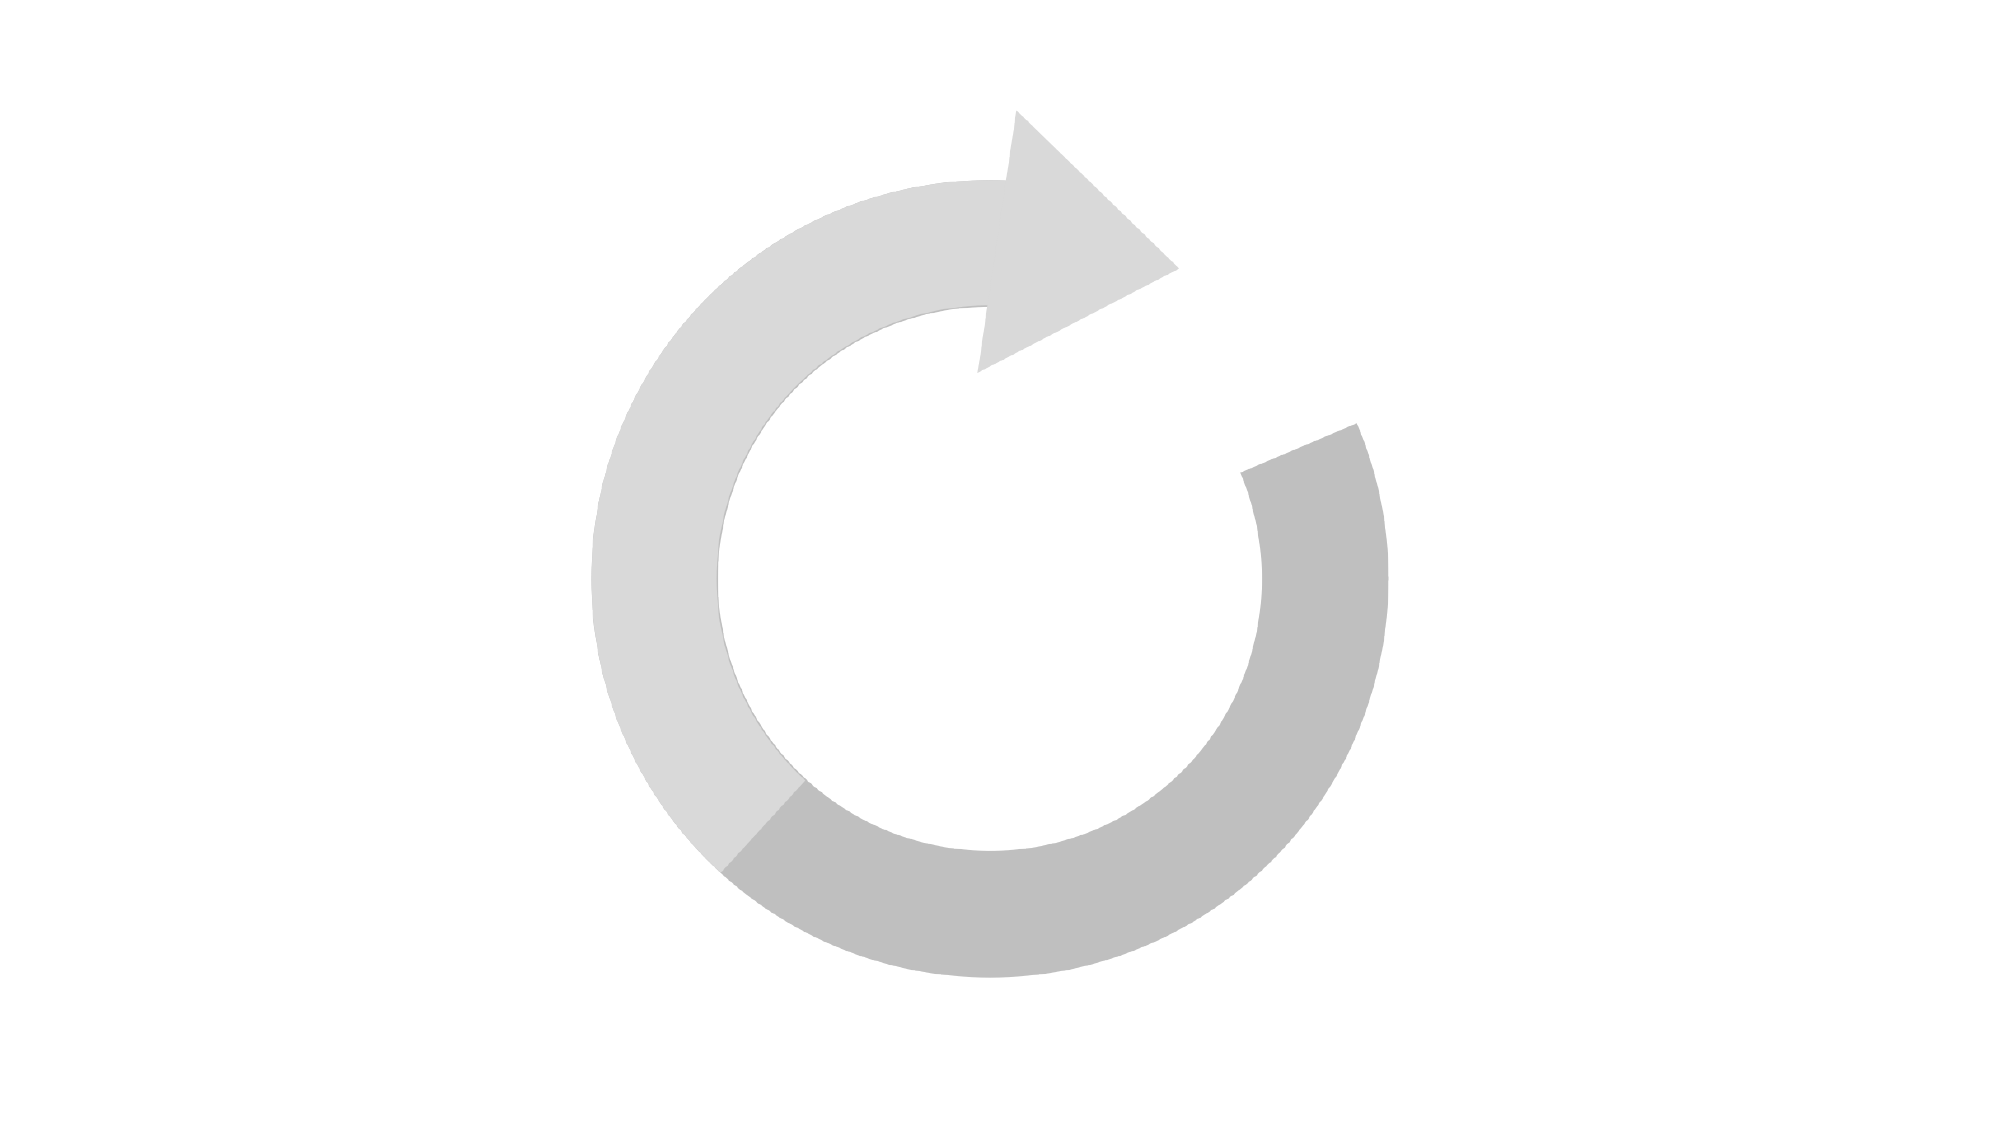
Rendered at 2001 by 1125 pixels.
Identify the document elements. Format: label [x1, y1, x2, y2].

picture [438, 0, 1562, 1125]
